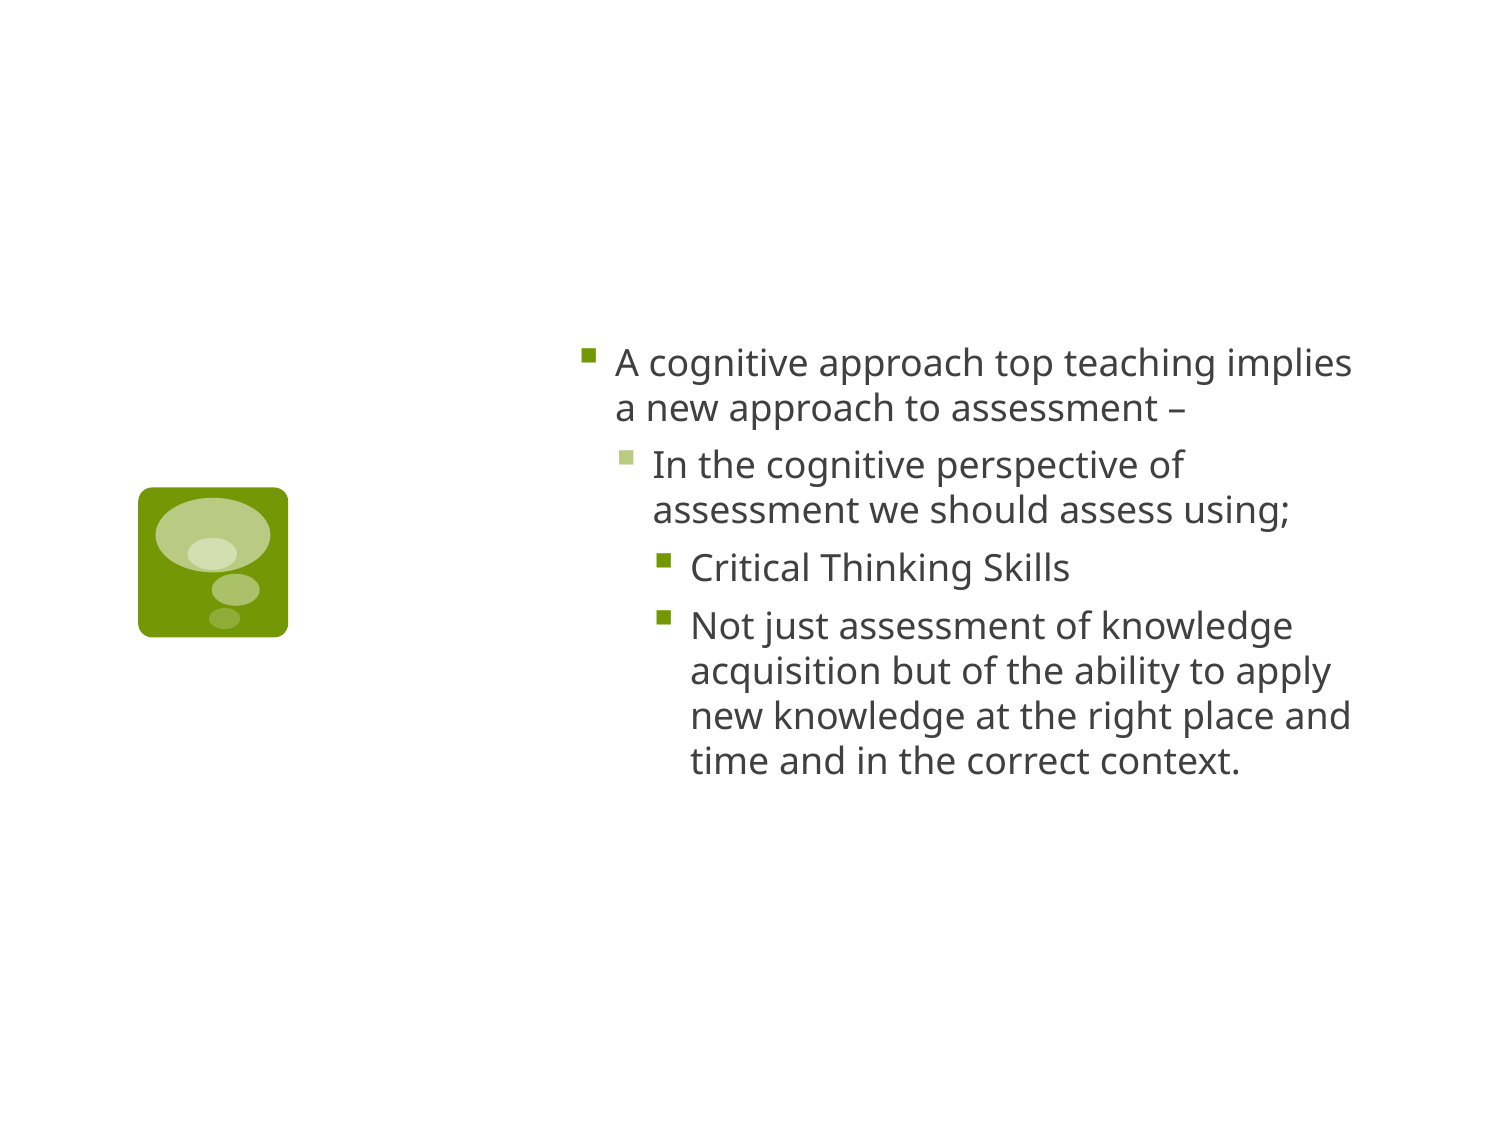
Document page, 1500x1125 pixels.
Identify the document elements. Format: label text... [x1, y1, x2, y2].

list A cognitive approach top teaching implies a new approach to assessment – In the cognitive perspective of assessment we should assess using; Critical Thinking Skills Not just assessment of knowledge acquisition but of the ability to apply new knowledge at the right place and time and in the correct context. [562, 331, 1374, 1005]
